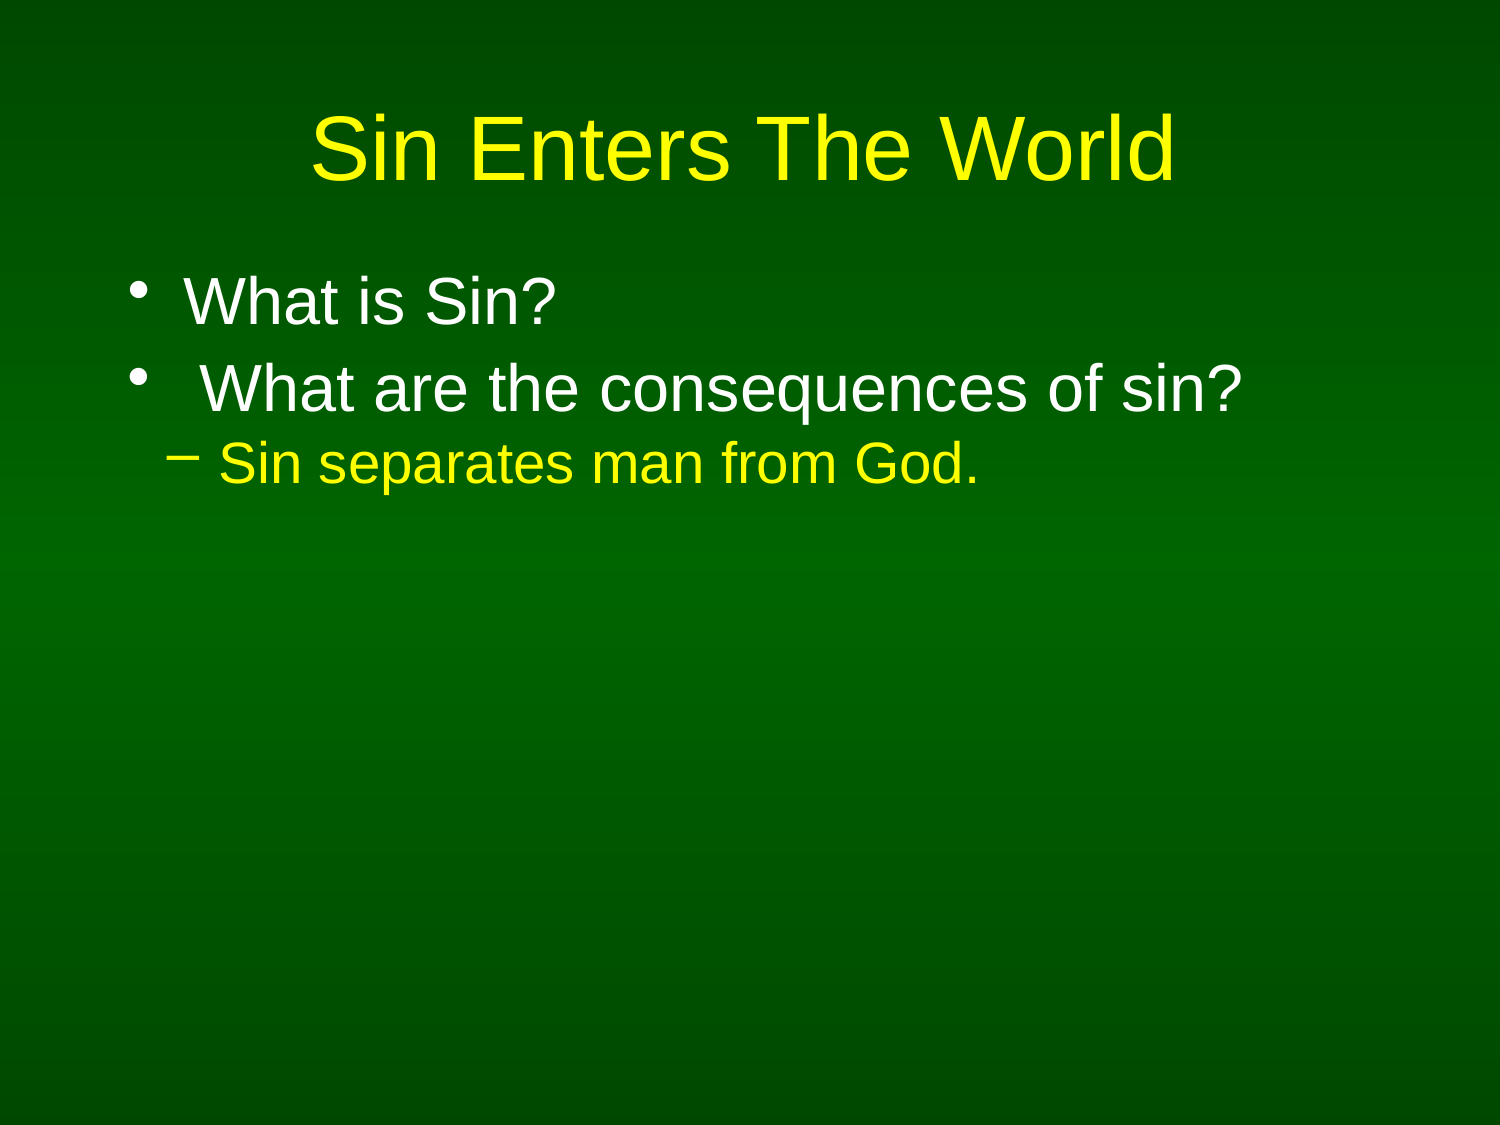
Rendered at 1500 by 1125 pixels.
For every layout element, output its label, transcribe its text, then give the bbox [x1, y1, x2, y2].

list What is Sin? [112, 249, 1450, 338]
text_box What are the consequences of sin? Sin separates man from God. [112, 337, 1413, 563]
title Sin Enters The World [50, 50, 1438, 238]
